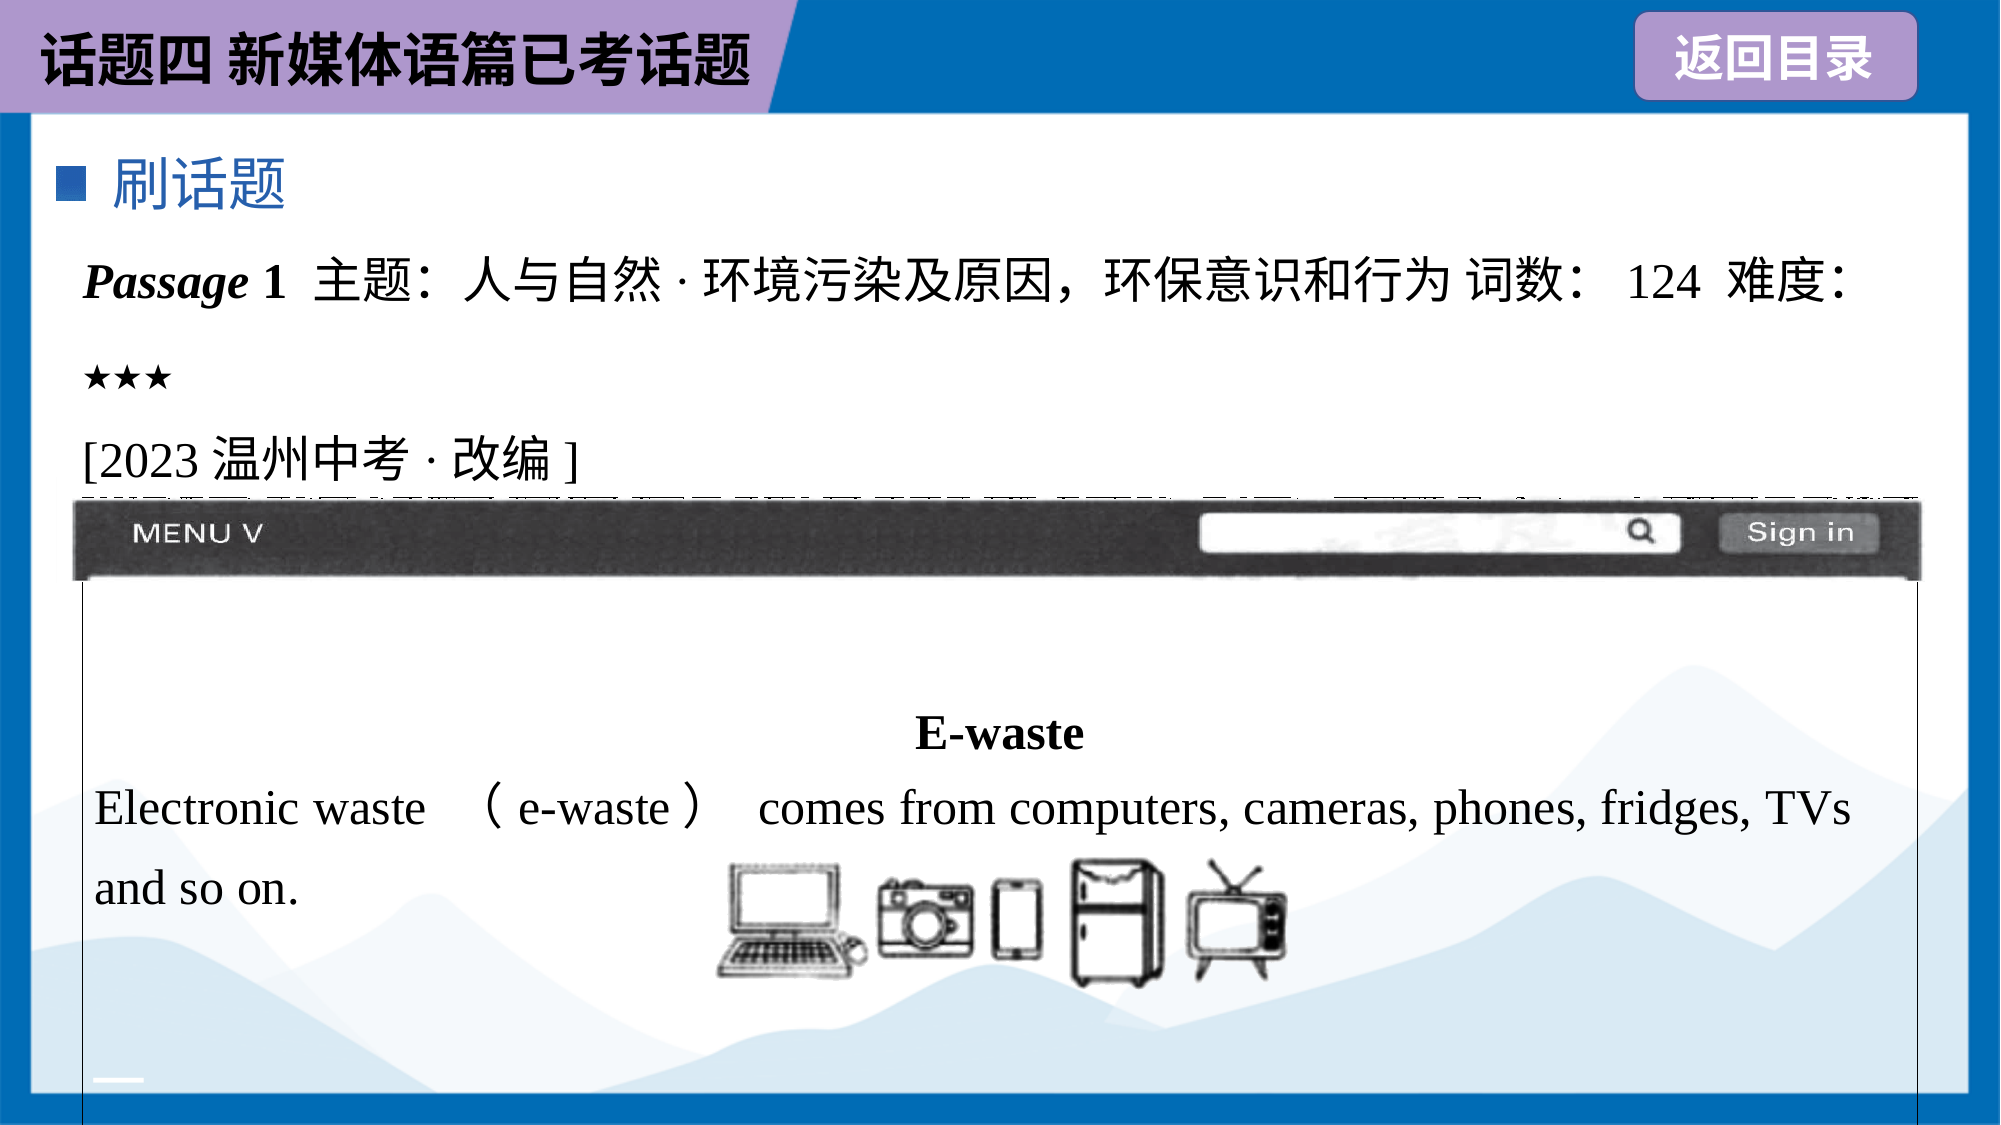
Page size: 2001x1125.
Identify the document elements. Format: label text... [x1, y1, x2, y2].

text_box 刷话题 [112, 146, 1917, 216]
picture [0, 0, 2000, 1125]
table_header ____________________________________________________________________________________________________ E-waste Electronic waste （e-waste） comes from computers, cameras, phones, fridges, TVs and so on. ___________________________________________________________________ [83, 583, 1917, 1125]
picture [696, 844, 1304, 999]
text_box Passage 1 主题：人与自然·环境污染及原因，环保意识和行为 词数：124 难度： ★★★ [2023温州中考·改编] [82, 216, 1917, 477]
